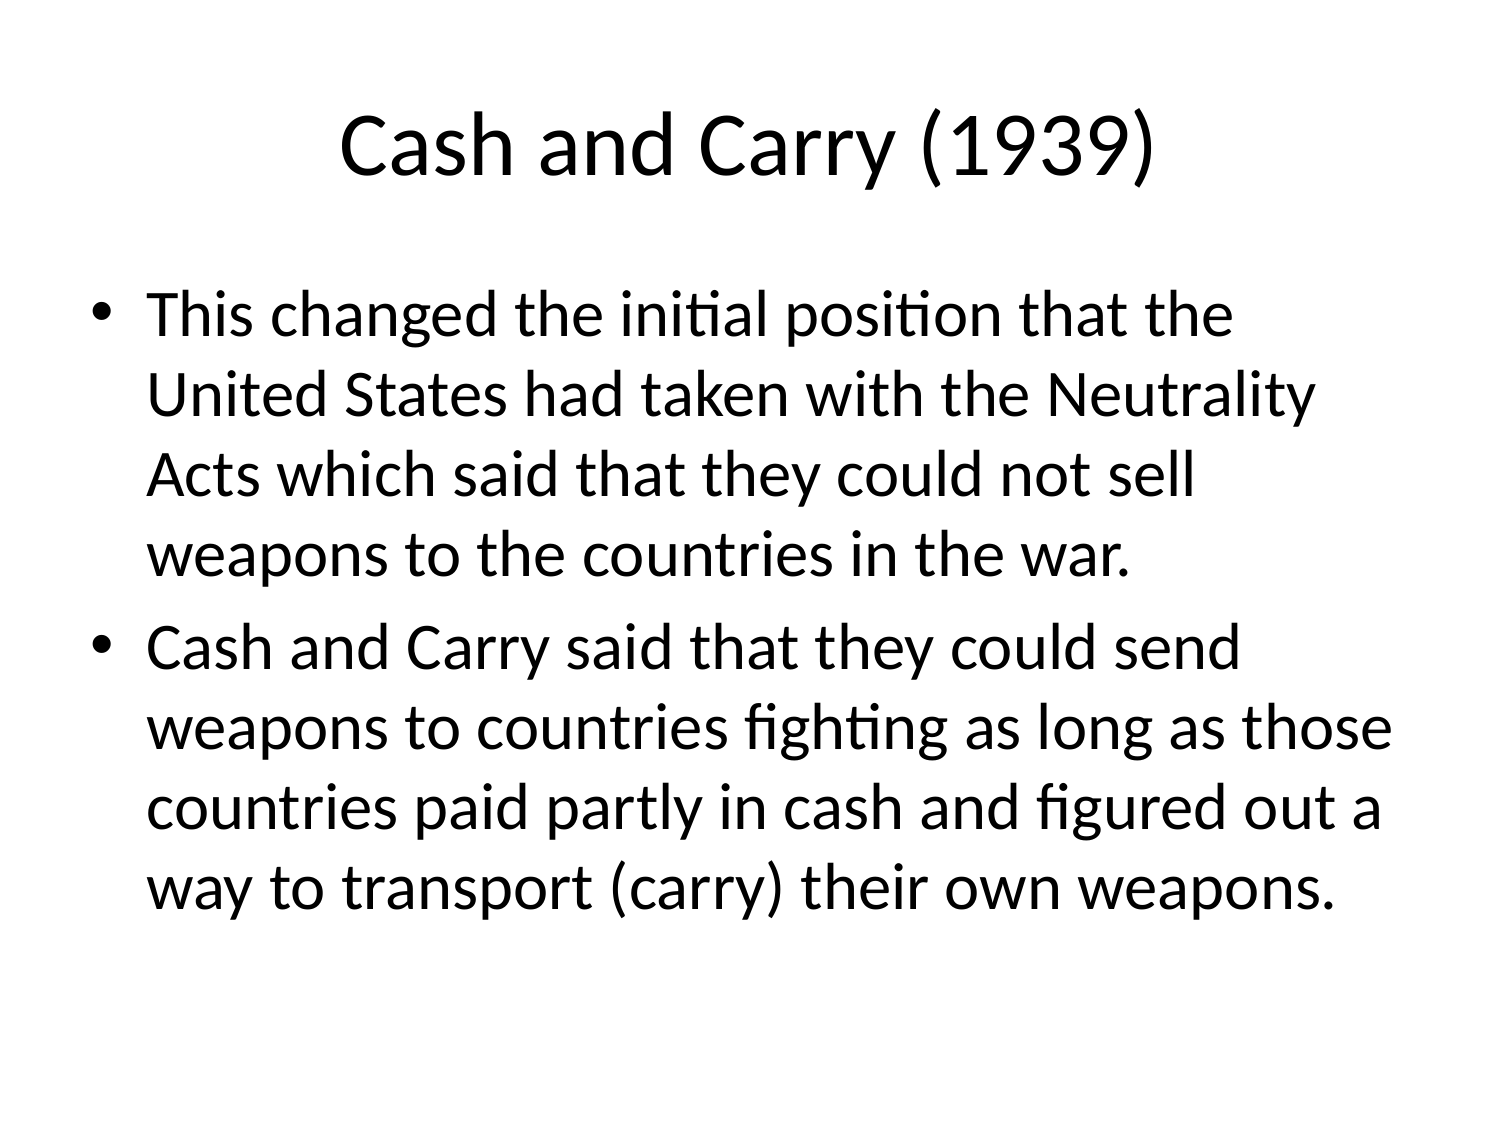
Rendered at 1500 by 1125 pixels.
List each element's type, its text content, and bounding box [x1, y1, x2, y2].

title Cash and Carry (1939) [75, 45, 1425, 233]
list This changed the initial position that the United States had taken with the Neutrality Acts which said that they could not sell weapons to the countries in the war. Cash and Carry said that they could send weapons to countries fighting as long as those countries paid partly in cash and figured out a way to transport (carry) their own weapons. [75, 262, 1425, 1005]
